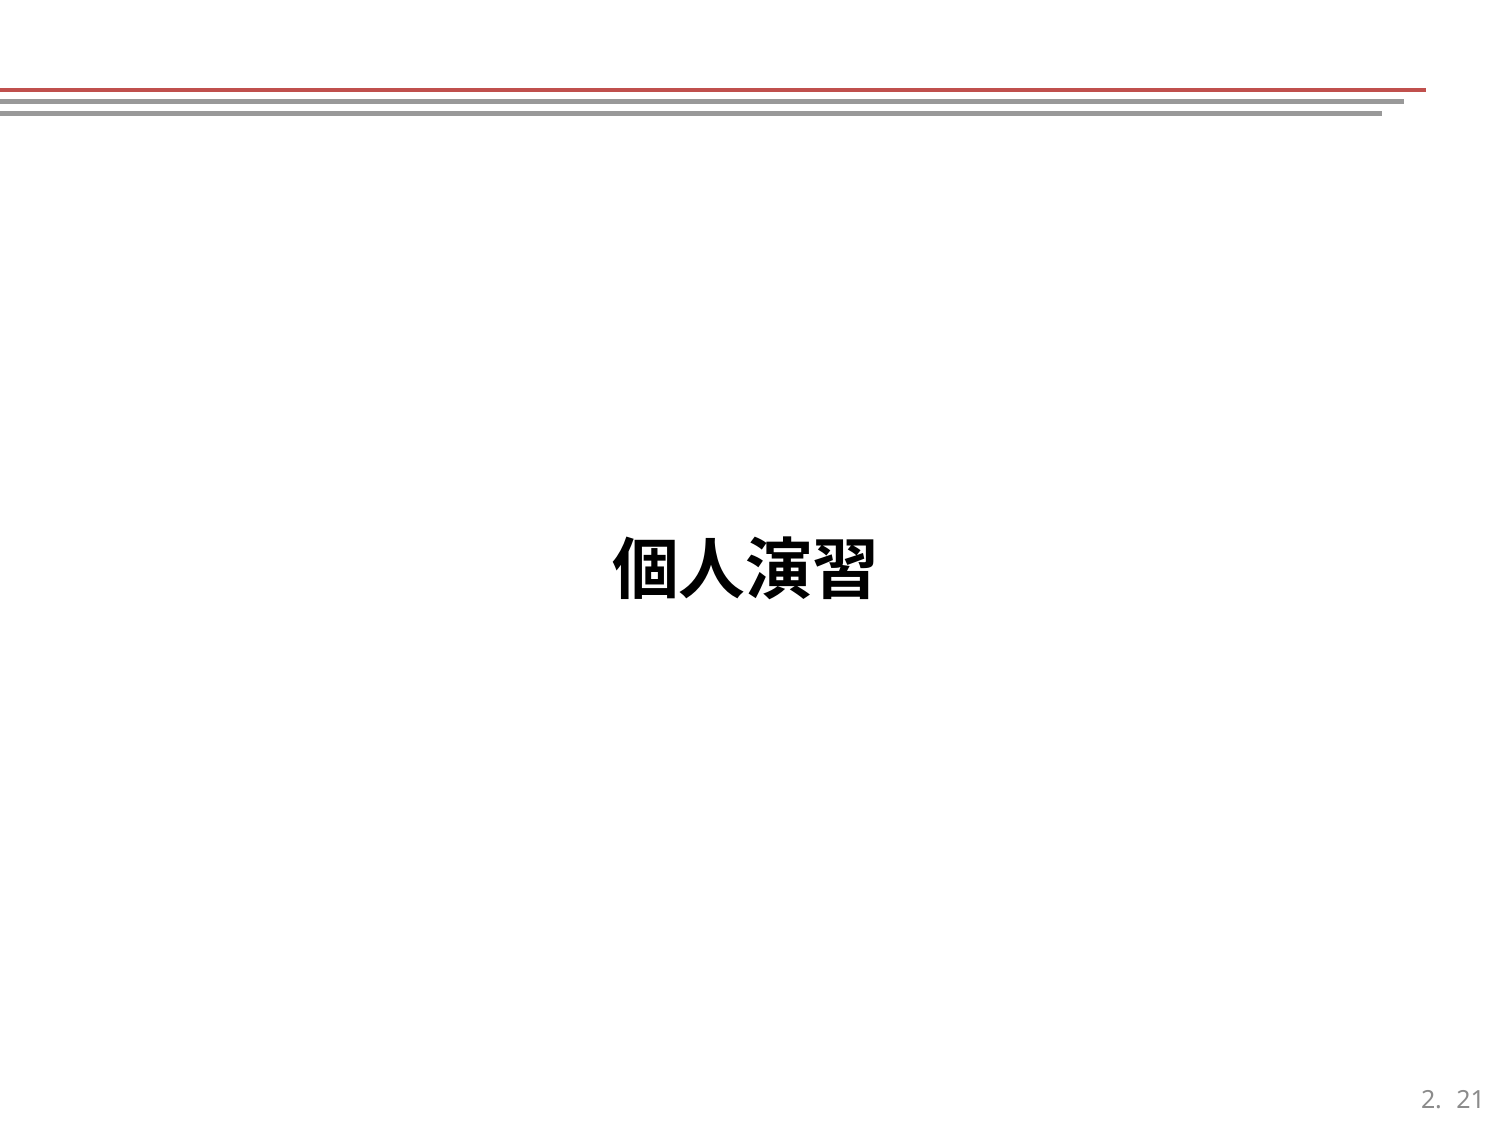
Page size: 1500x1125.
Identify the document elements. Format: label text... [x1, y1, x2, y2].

text_box 個人演習 [27, 517, 1464, 616]
slide_number 20 [1381, 1065, 1500, 1125]
